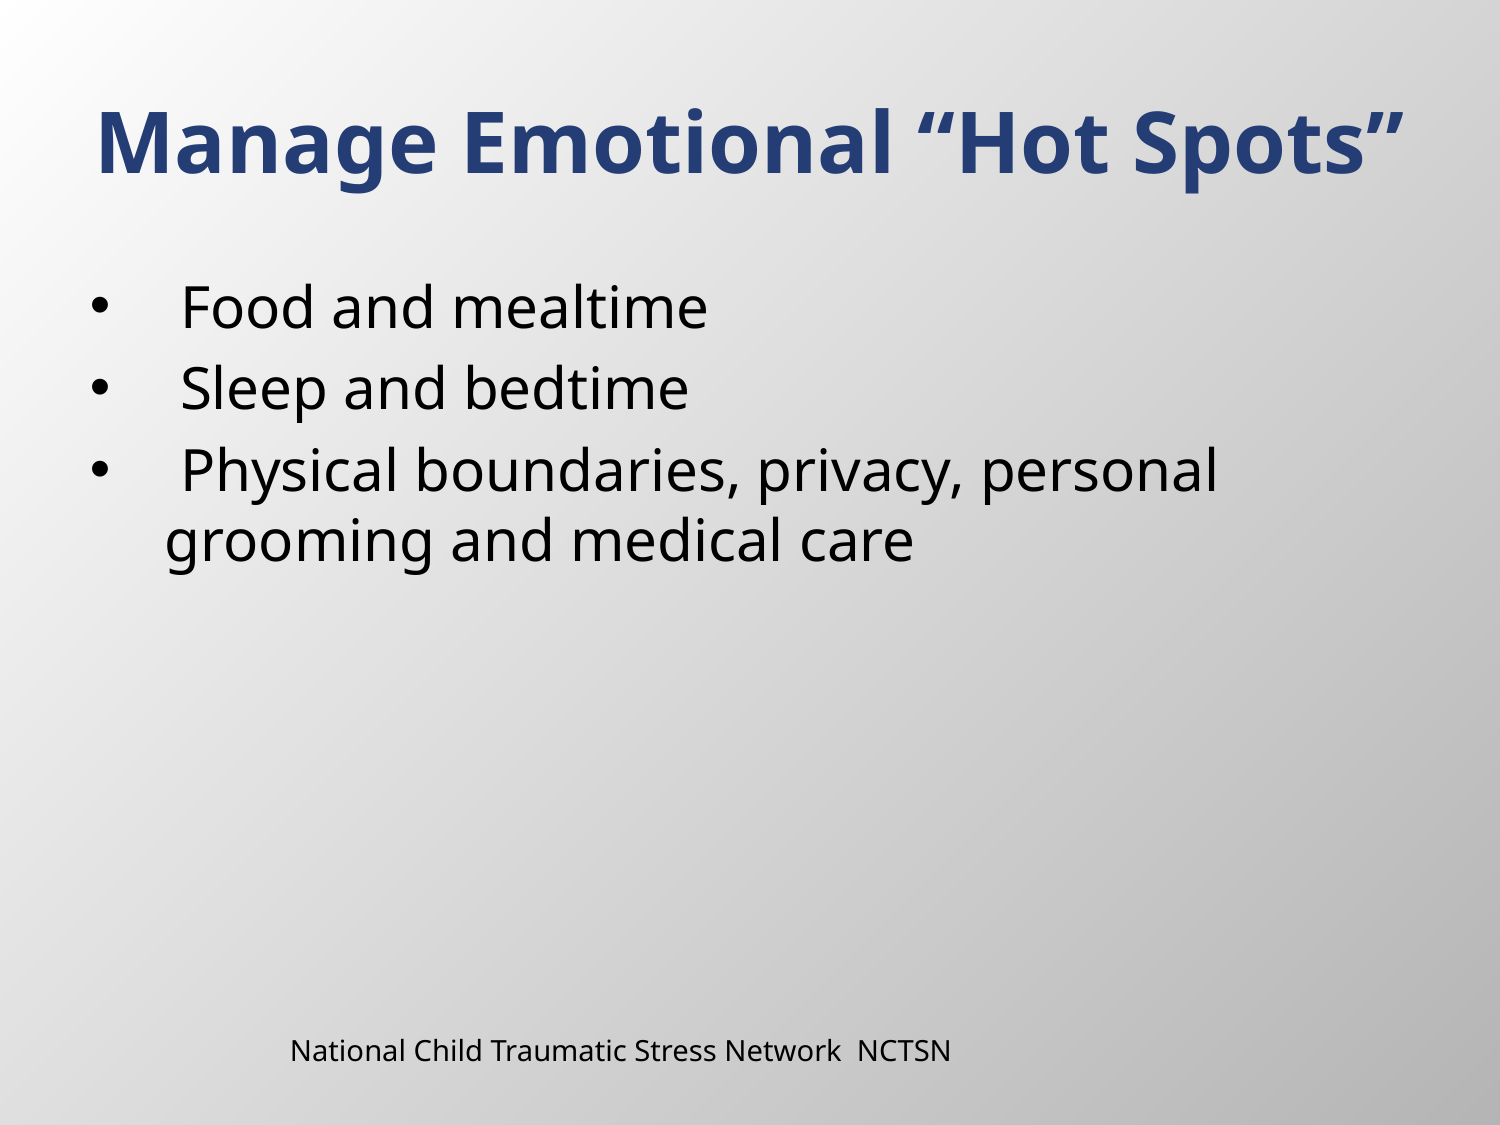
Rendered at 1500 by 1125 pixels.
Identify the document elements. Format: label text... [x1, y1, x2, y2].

title Manage Emotional “Hot Spots” [75, 45, 1425, 233]
text_box National Child Traumatic Stress Network NCTSN [274, 1024, 1100, 1075]
list Food and mealtime Sleep and bedtime Physical boundaries, privacy, personal grooming and medical care [75, 262, 1425, 1035]
